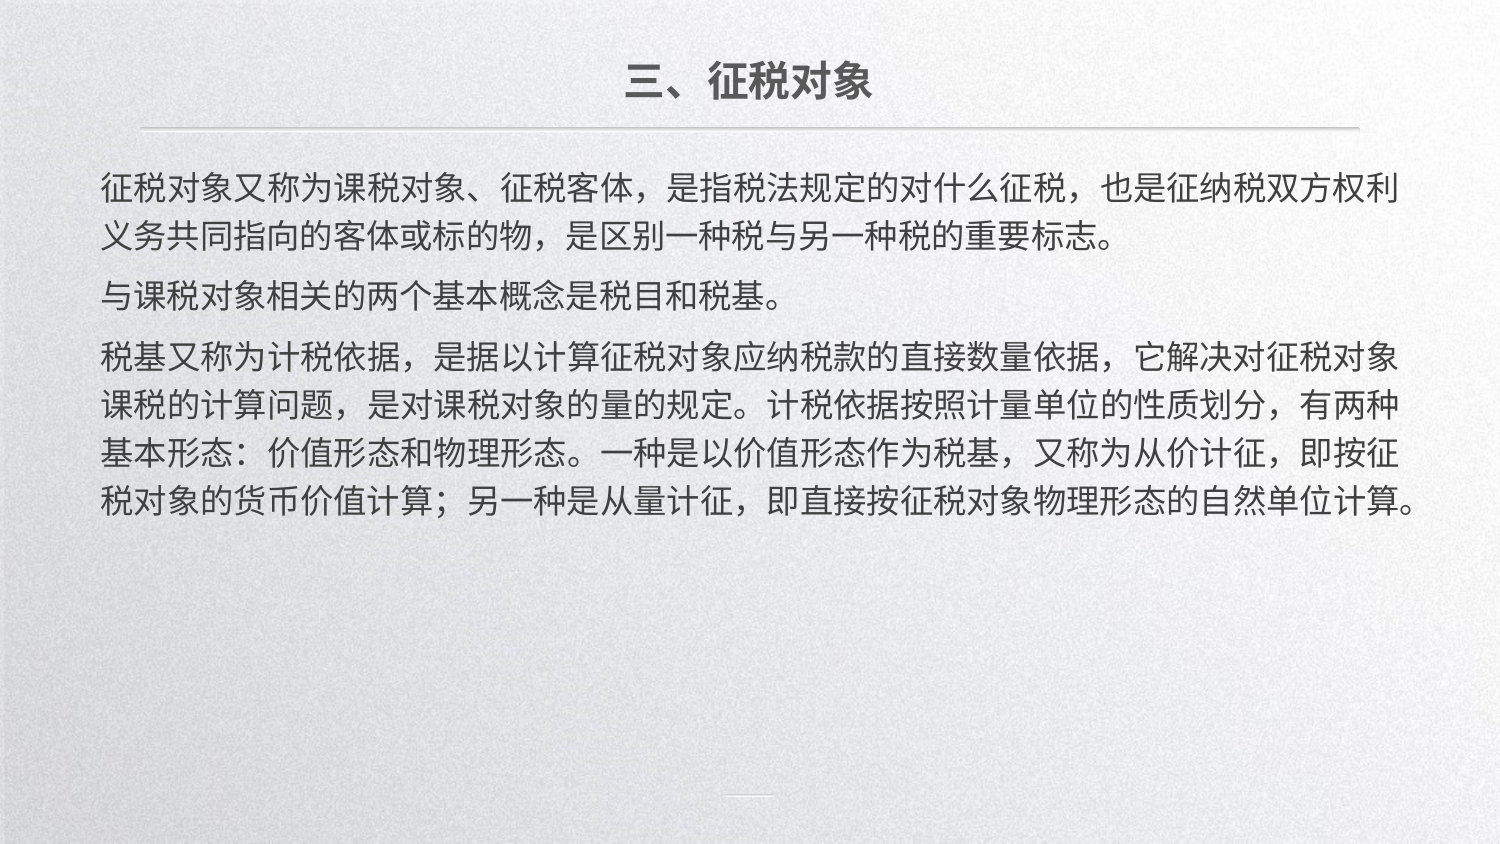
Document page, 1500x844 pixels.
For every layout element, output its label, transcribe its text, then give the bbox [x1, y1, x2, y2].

text_box 征税对象又称为课税对象、征税客体，是指税法规定的对什么征税，也是征纳税双方权利义务共同指向的客体或标的物，是区别一种税与另一种税的重要标志。 与课税对象相关的两个基本概念是税目和税基。 税基又称为计税依据，是据以计算征税对象应纳税款的直接数量依据，它解决对征税对象课税的计算问题，是对课税对象的量的规定。计税依据按照计量单位的性质划分，有两种基本形态：价值形态和物理形态。一种是以价值形态作为税基，又称为从价计征，即按征税对象的货币价值计算；另一种是从量计征，即直接按征税对象物理形态的自然单位计算。 [100, 159, 1400, 520]
picture [0, 0, 1500, 844]
text_box 三、征税对象 [459, 49, 1038, 111]
